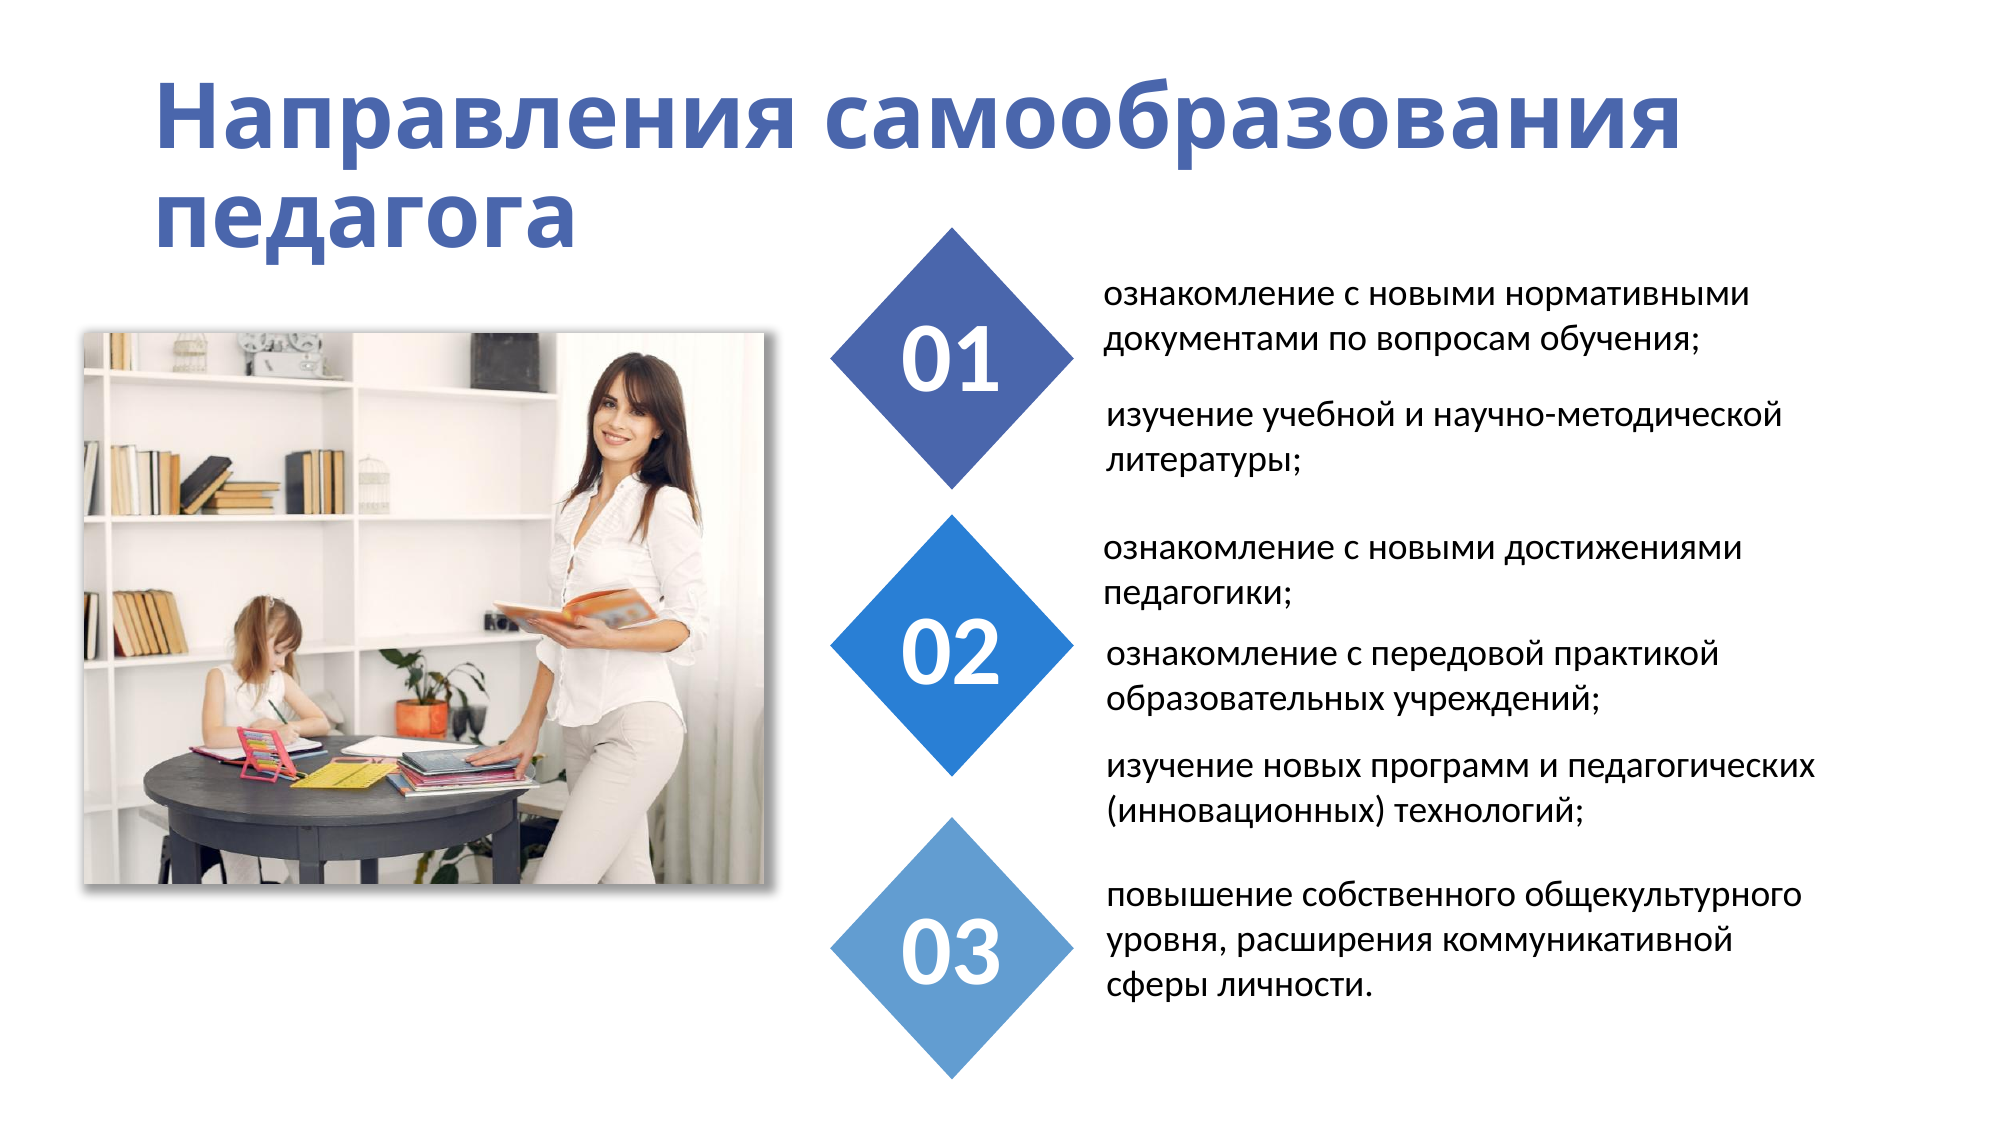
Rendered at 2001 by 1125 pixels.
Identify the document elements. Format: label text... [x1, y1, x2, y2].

text_box изучение учебной и научно-методической литературы; [1091, 381, 1953, 486]
text_box изучение новых программ и педагогических (инновационных) технологий; [1091, 732, 1863, 838]
text_box ознакомление с новыми достижениями педагогики; [1088, 514, 1916, 620]
text_box 03 [886, 877, 1018, 1013]
text_box 02 [886, 577, 1018, 713]
text_box [892, 512, 1012, 577]
text_box [1018, 886, 1076, 1010]
text_box повышение собственного общекультурного уровня, расширения коммуникативной сферы личности. [1091, 861, 1835, 1012]
text_box ознакомление с передовой практикой образовательных учреждений; [1091, 620, 1798, 726]
text_box ознакомление с новыми нормативными документами по вопросам обучения; [1088, 260, 1886, 365]
text_box [891, 713, 1013, 779]
title Направления самообразования педагога [137, 59, 1863, 278]
text_box [828, 583, 886, 708]
text_box [828, 296, 1076, 492]
text_box 01 [886, 283, 1018, 419]
picture [84, 333, 764, 884]
text_box [1018, 583, 1076, 708]
text_box [898, 278, 1006, 283]
text_box [894, 815, 1010, 877]
text_box [828, 886, 886, 1010]
text_box [888, 1013, 1016, 1081]
